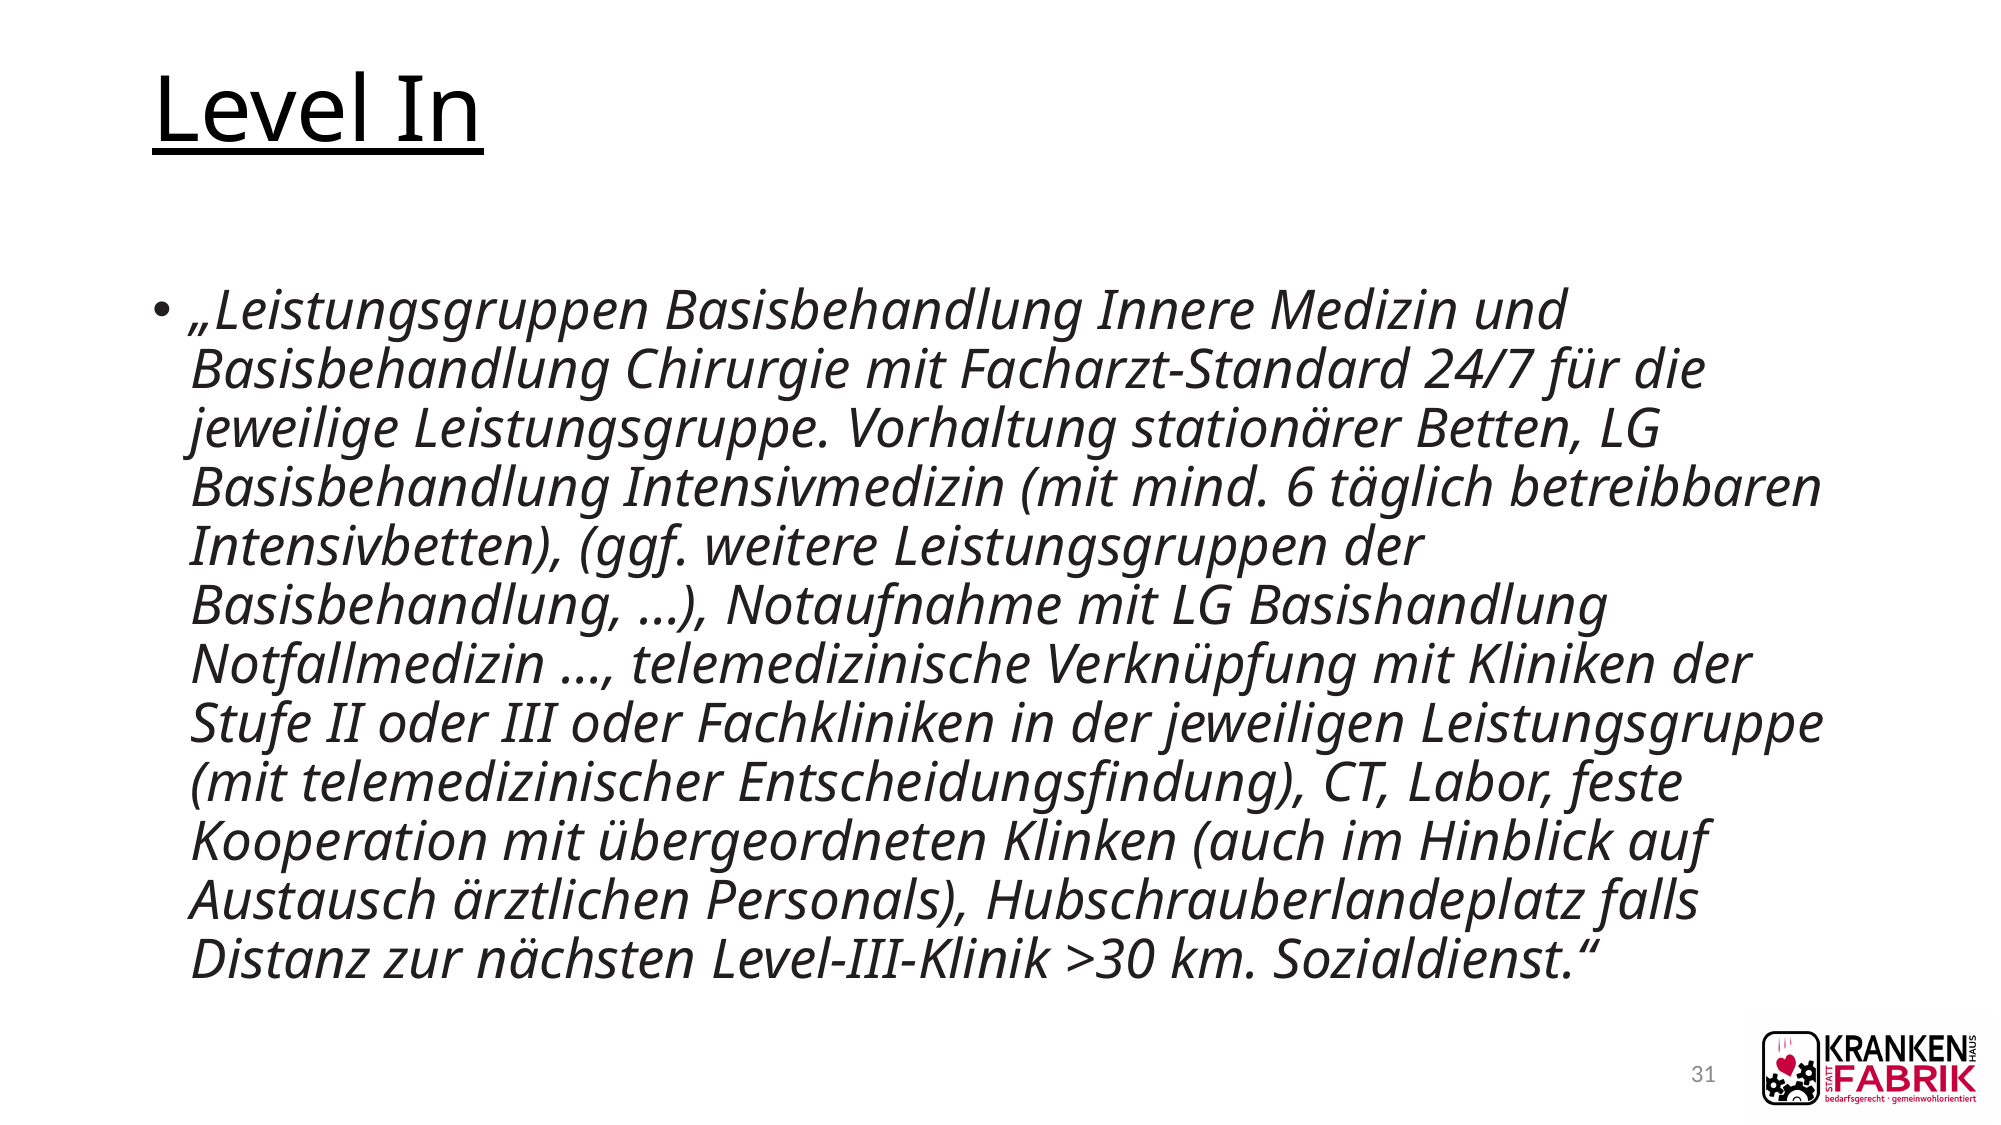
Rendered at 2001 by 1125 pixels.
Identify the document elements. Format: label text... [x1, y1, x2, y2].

title Level In [137, 3, 1863, 221]
slide_number 31 [1281, 1042, 1731, 1103]
picture [1744, 1013, 1994, 1123]
list „Leistungsgruppen Basisbehandlung Innere Medizin und Basisbehandlung Chirurgie mit Facharzt-Standard 24/7 für die jeweilige Leistungsgruppe. Vorhaltung stationärer Betten, LG Basisbehandlung Intensivmedizin (mit mind. 6 täglich betreibbaren Intensivbetten), (ggf. weitere Leistungsgruppen der Basisbehandlung, …), Notaufnahme mit LG Basishandlung Notfallmedizin …, telemedizinische Verknüpfung mit Kliniken der Stufe II oder III oder Fachkliniken in der jeweiligen Leistungsgruppe (mit telemedizinischer Entscheidungsfindung), CT, Labor, feste Kooperation mit übergeordneten Klinken (auch im Hinblick auf Austausch ärztlichen Personals), Hubschrauberlandeplatz falls Distanz zur nächsten Level-III-Klinik >30 km. Sozialdienst.“ [137, 275, 1863, 1050]
